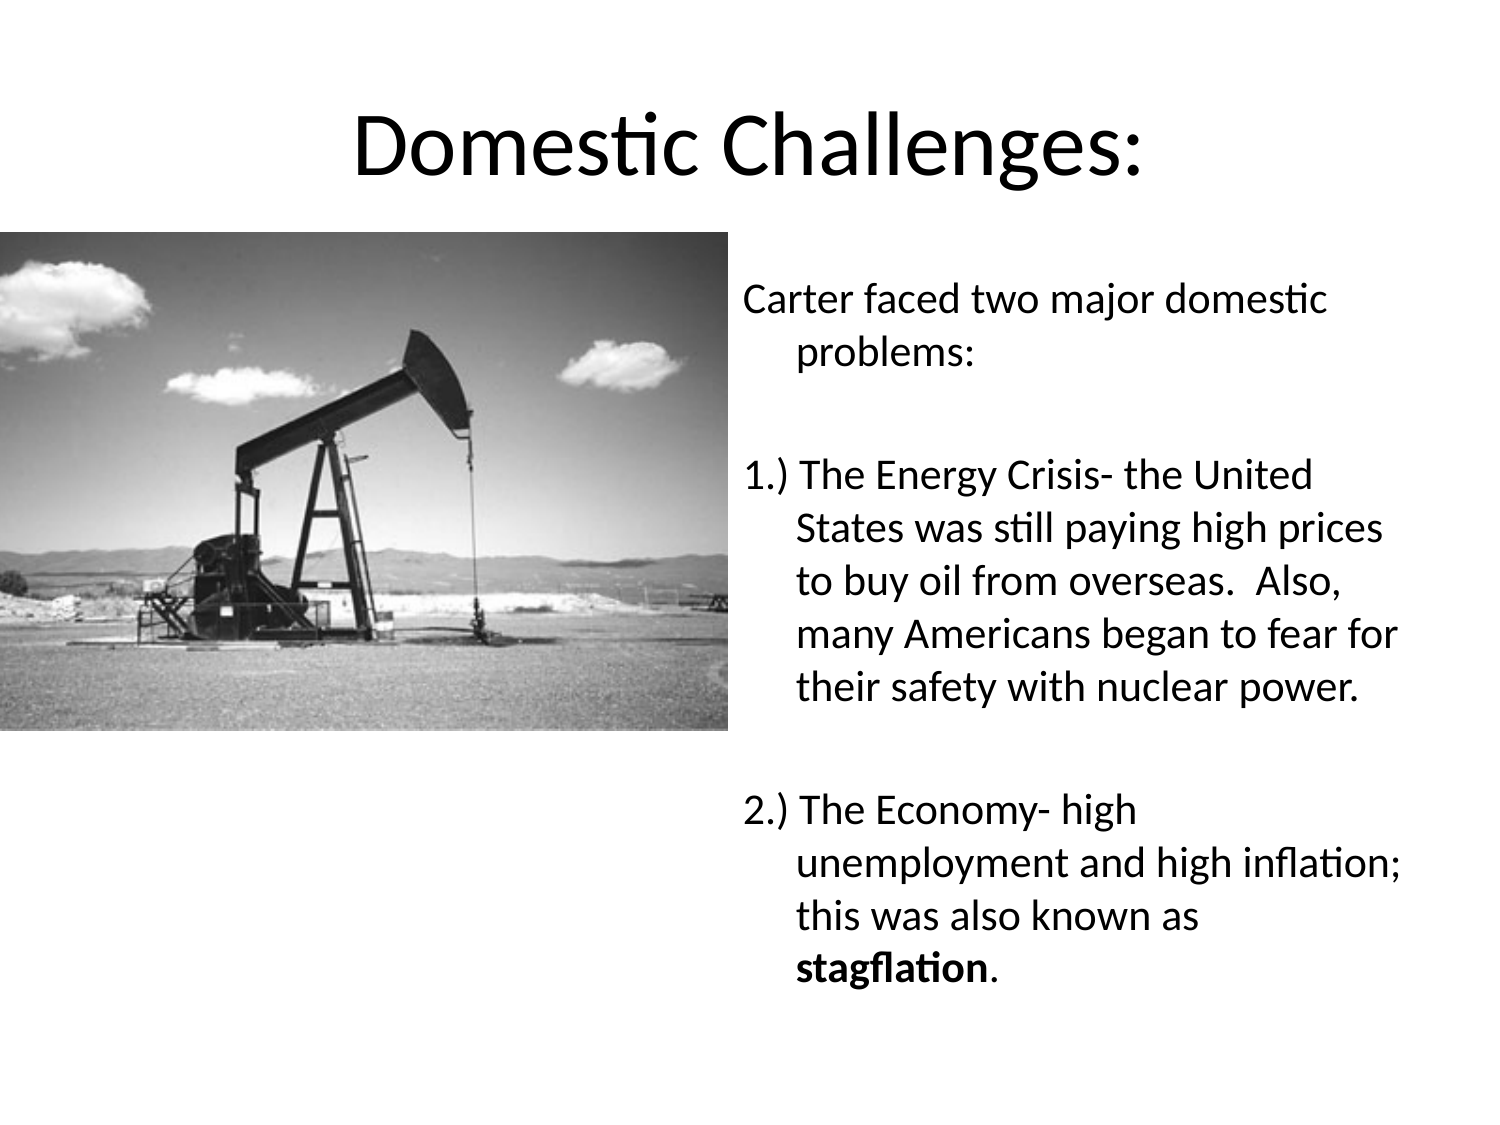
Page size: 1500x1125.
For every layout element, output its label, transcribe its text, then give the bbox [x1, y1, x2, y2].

list Carter faced two major domestic problems: 1.) The Energy Crisis- the United States was still paying high prices to buy oil from overseas. Also, many Americans began to fear for their safety with nuclear power. 2.) The Economy- high unemployment and high inflation; this was also known as stagflation. [727, 262, 1425, 1005]
picture [0, 232, 729, 731]
title Domestic Challenges: [75, 45, 1425, 233]
